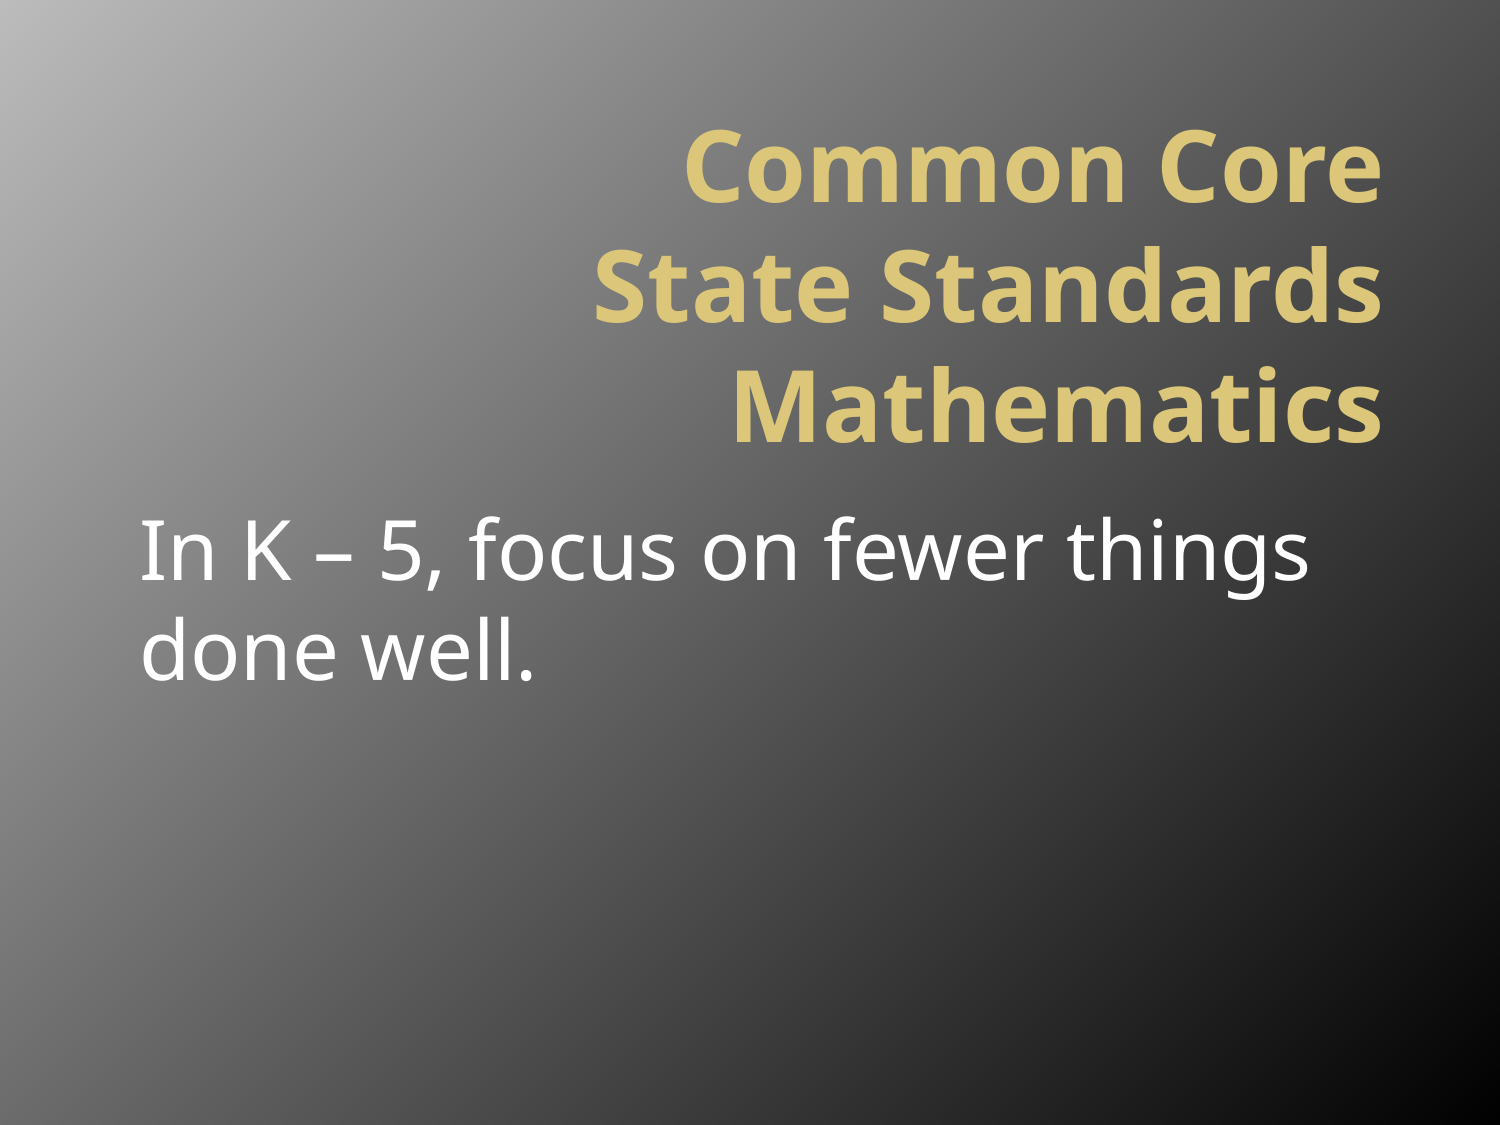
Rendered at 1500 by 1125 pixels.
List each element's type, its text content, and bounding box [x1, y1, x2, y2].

title Common Core State Standards Mathematics [237, 162, 1400, 463]
list In K – 5, focus on fewer things done well. [112, 489, 1400, 738]
